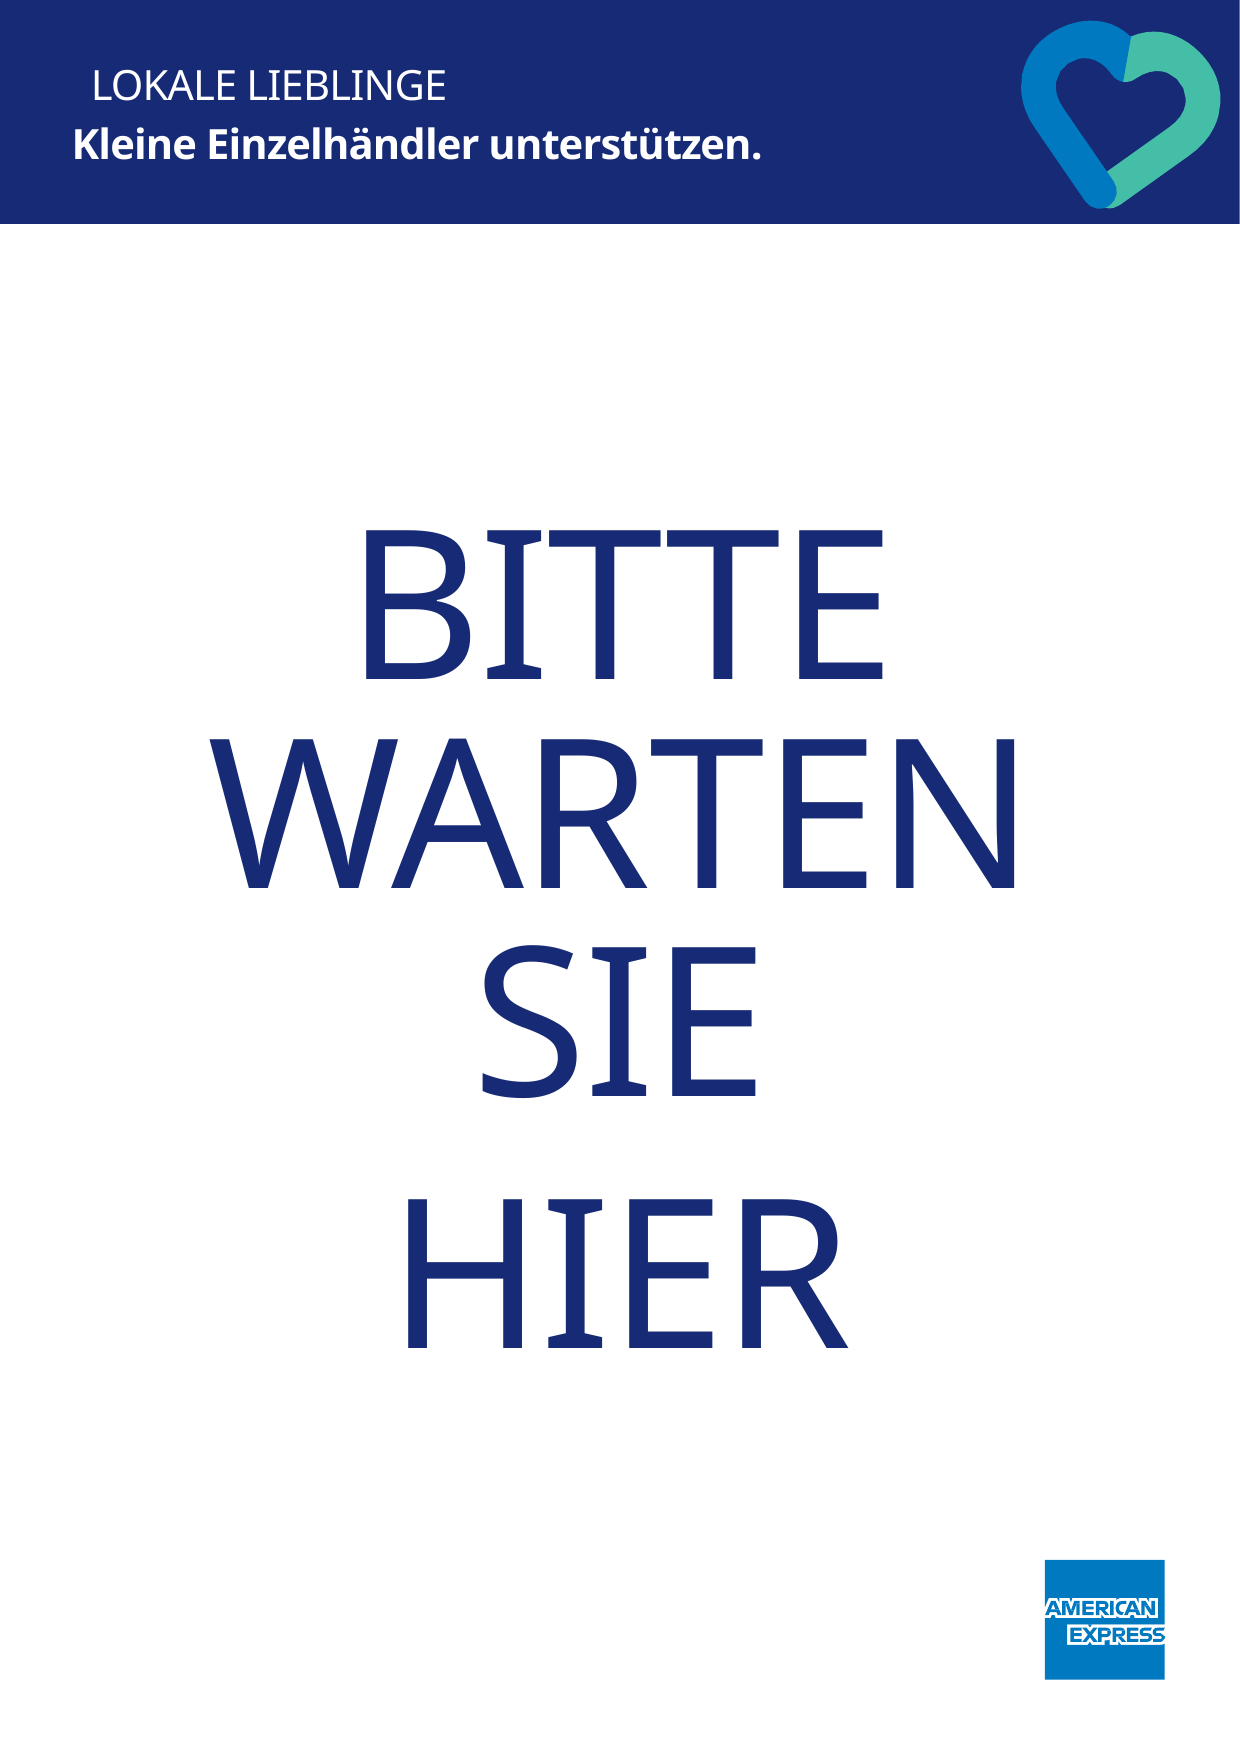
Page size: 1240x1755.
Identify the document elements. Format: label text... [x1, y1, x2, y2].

text_box BITTE WARTEN SIE HIER [73, 469, 1167, 1391]
text_box Kleine Einzelhändler unterstützen. [69, 115, 992, 168]
text_box LOKALE LIEBLINGE [76, 51, 463, 115]
